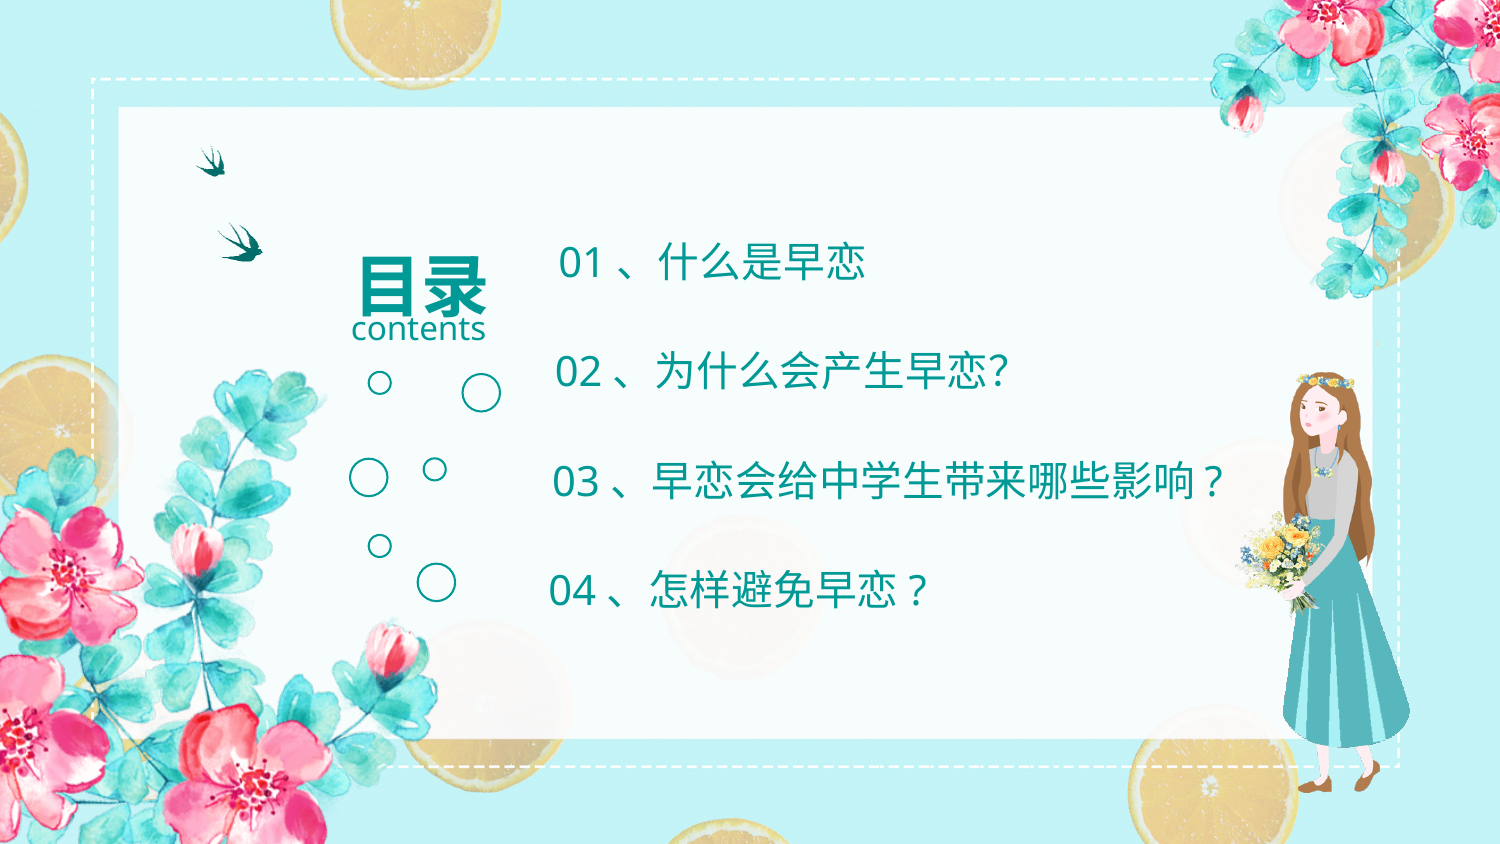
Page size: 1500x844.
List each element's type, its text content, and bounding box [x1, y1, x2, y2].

text_box 04、怎样避免早恋? [562, 555, 913, 622]
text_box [312, 235, 532, 347]
text_box 02、为什么会产生早恋？ [537, 337, 1048, 404]
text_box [349, 371, 500, 602]
text_box 03、早恋会给中学生带来哪些影响? [549, 446, 1187, 513]
picture [0, 0, 1500, 844]
text_box 01、什么是早恋 [537, 227, 888, 294]
